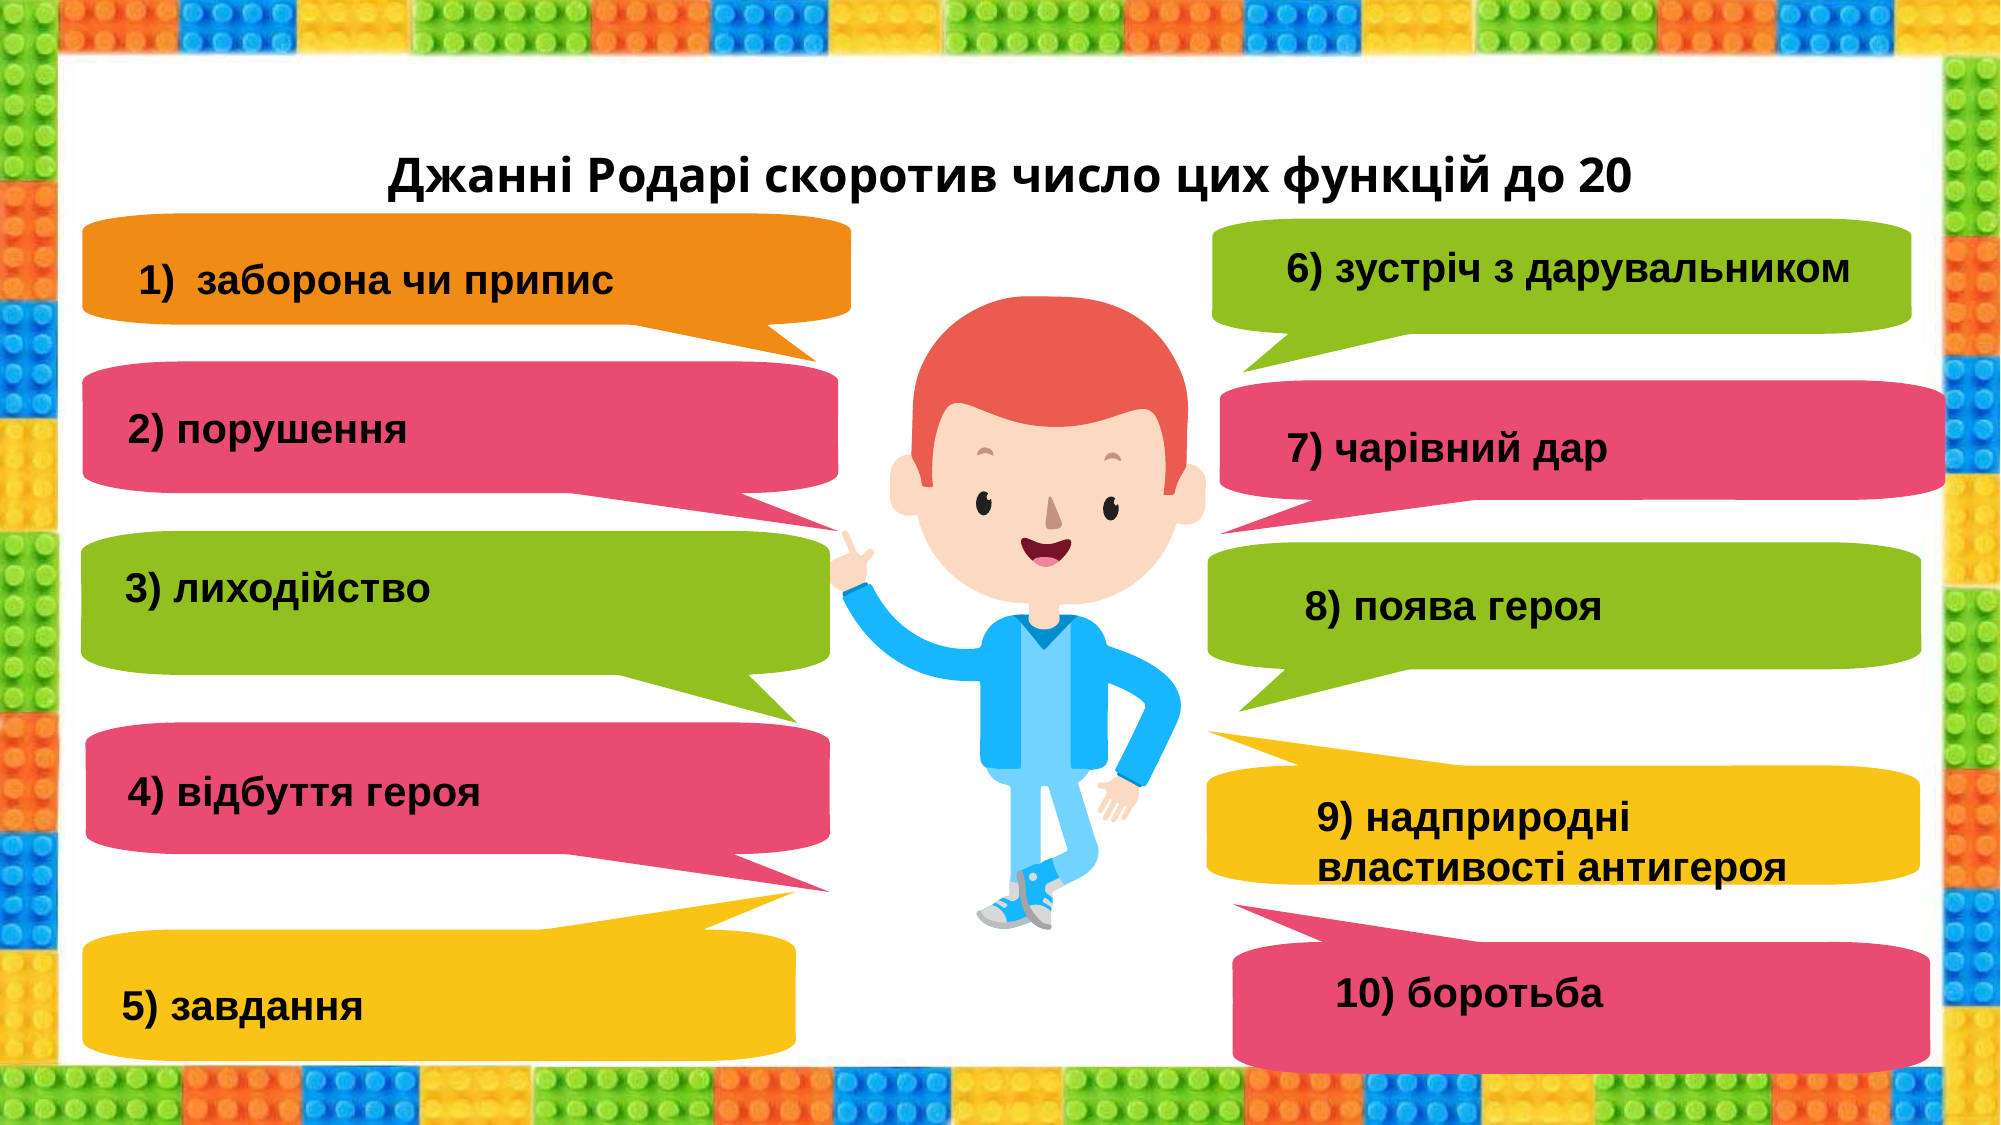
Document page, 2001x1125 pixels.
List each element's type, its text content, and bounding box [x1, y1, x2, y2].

text_box [80, 530, 819, 723]
text_box [1219, 380, 1946, 535]
text_box 8) поява героя [1289, 564, 1872, 662]
text_box [82, 213, 852, 362]
text_box 4) відбуття героя [112, 750, 811, 824]
text_box [82, 891, 796, 1062]
text_box 9) надприродні властивості антигероя [1301, 775, 1842, 873]
list Джанні Родарі скоротив число цих функцій до 20 [298, 91, 1711, 214]
text_box 6) зустріч з дарувальником [1271, 225, 1872, 299]
text_box 5) завдання [106, 963, 735, 1037]
text_box 7) чарівний дар [1271, 405, 1921, 479]
text_box [82, 361, 819, 529]
text_box [1211, 731, 1921, 885]
text_box 10) боротьба [1320, 951, 1903, 1049]
text_box [1212, 218, 1912, 373]
text_box заборона чи припис [106, 237, 805, 311]
text_box [1232, 904, 1931, 1074]
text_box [824, 296, 1206, 930]
text_box 2) порушення [112, 387, 781, 461]
text_box [85, 722, 819, 891]
text_box [1211, 542, 1922, 712]
picture [0, 0, 2001, 1125]
text_box 3) лиходійство [109, 545, 778, 644]
